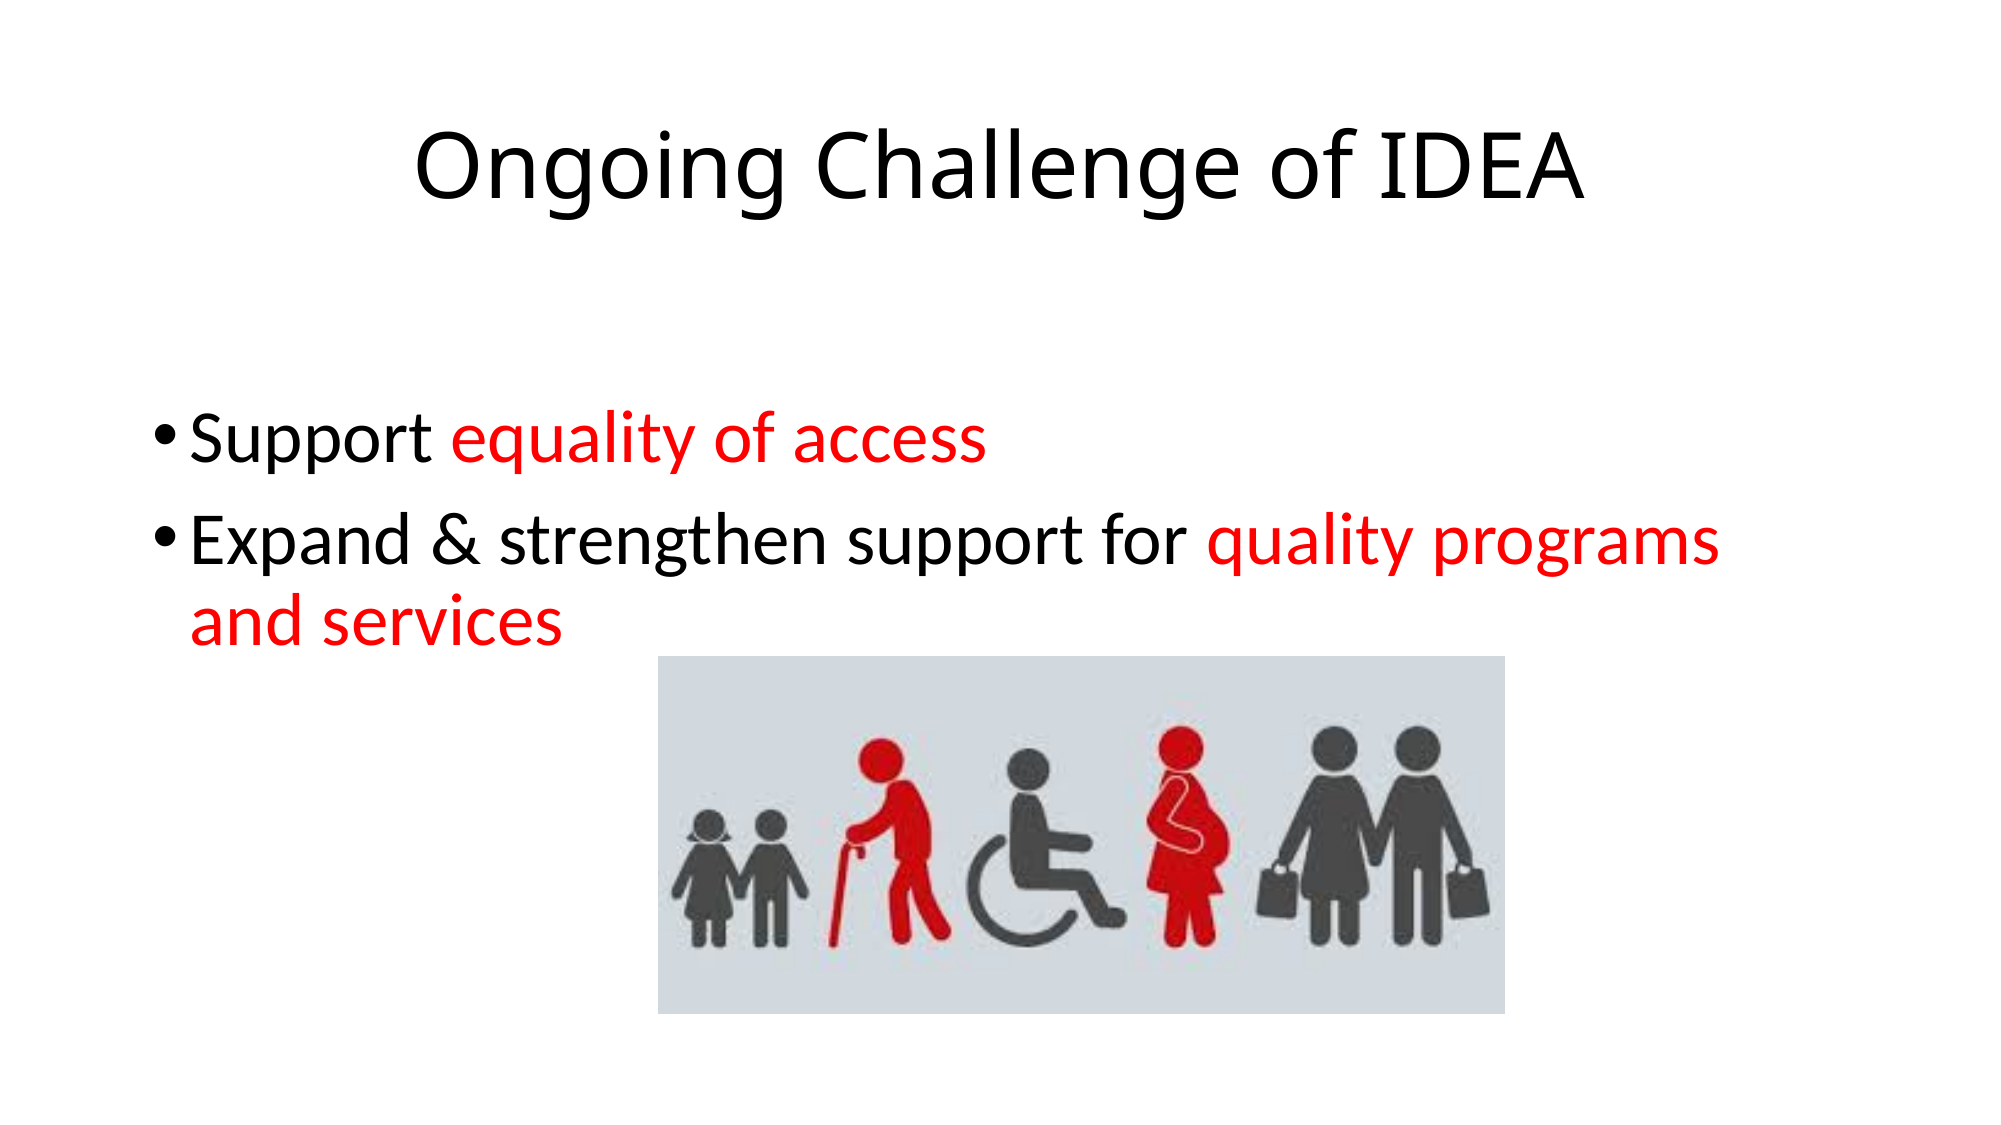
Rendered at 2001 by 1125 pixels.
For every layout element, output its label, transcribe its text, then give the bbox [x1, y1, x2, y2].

picture [658, 656, 1505, 1014]
list Support equality of access Expand & strengthen support for quality programs and services [137, 299, 1863, 1014]
title Ongoing Challenge of IDEA [137, 59, 1863, 278]
